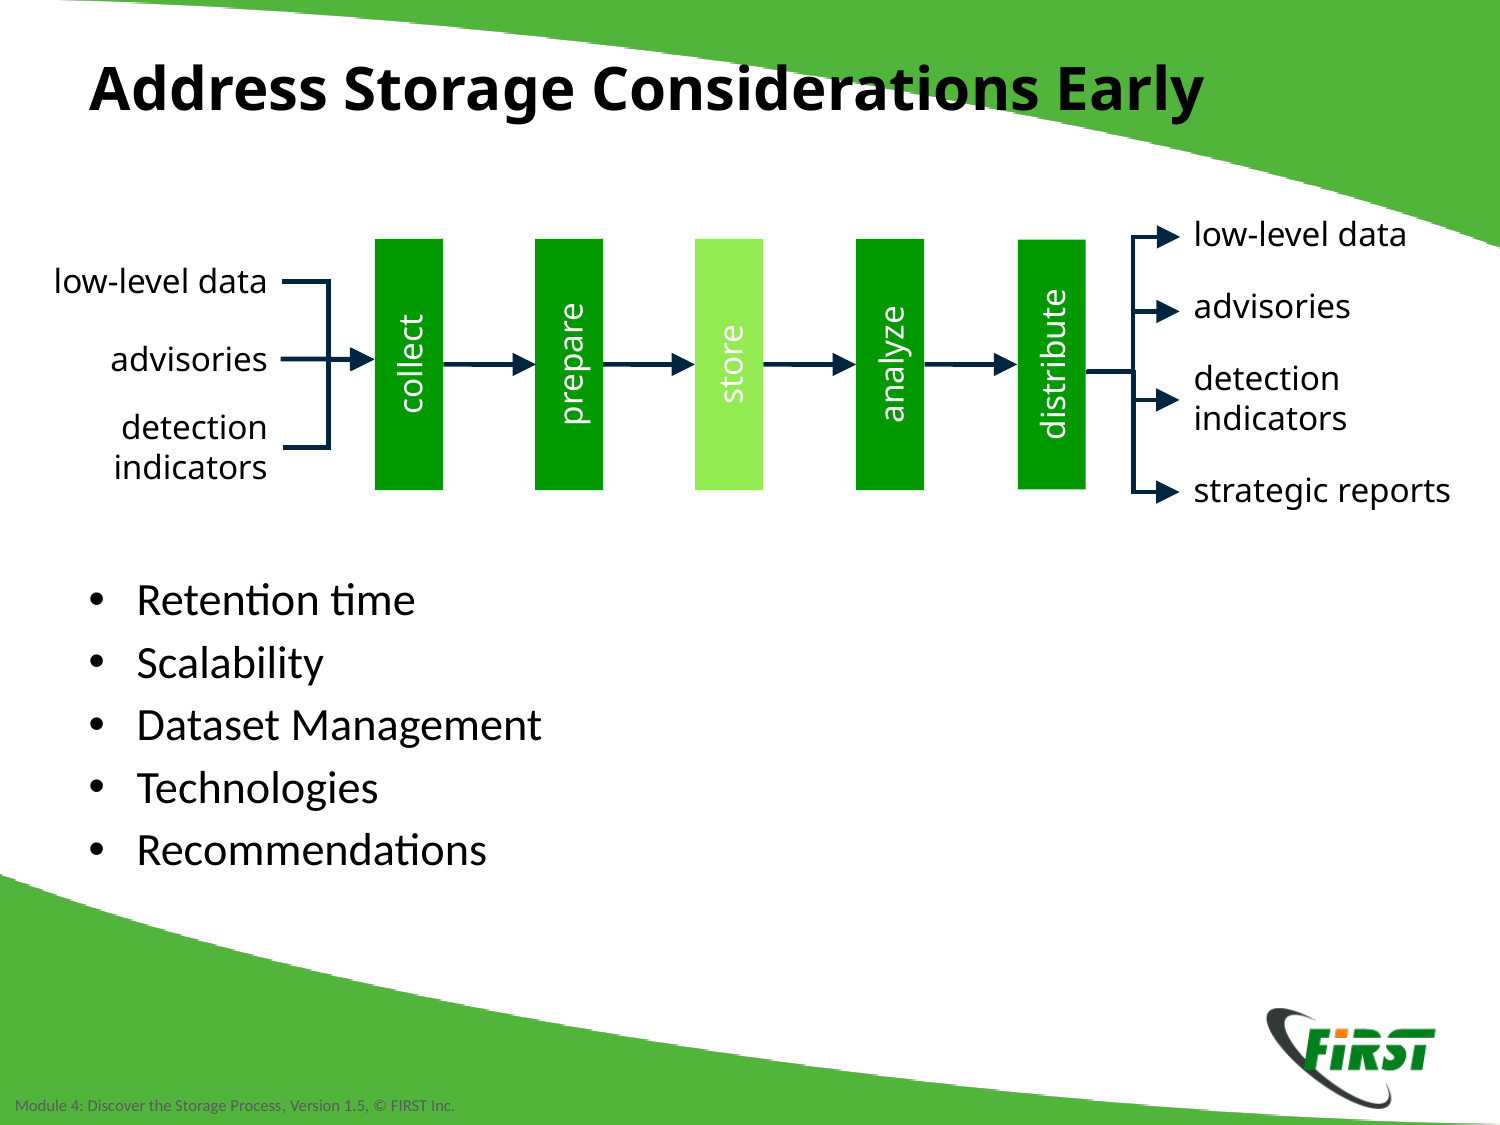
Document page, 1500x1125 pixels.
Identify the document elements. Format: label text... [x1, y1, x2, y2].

text_box Address Storage Considerations Early [74, 57, 1425, 125]
picture [0, 0, 1500, 1125]
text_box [20, 205, 1480, 518]
text_box Retention time Scalability Dataset Management Technologies Recommendations [73, 566, 1429, 905]
